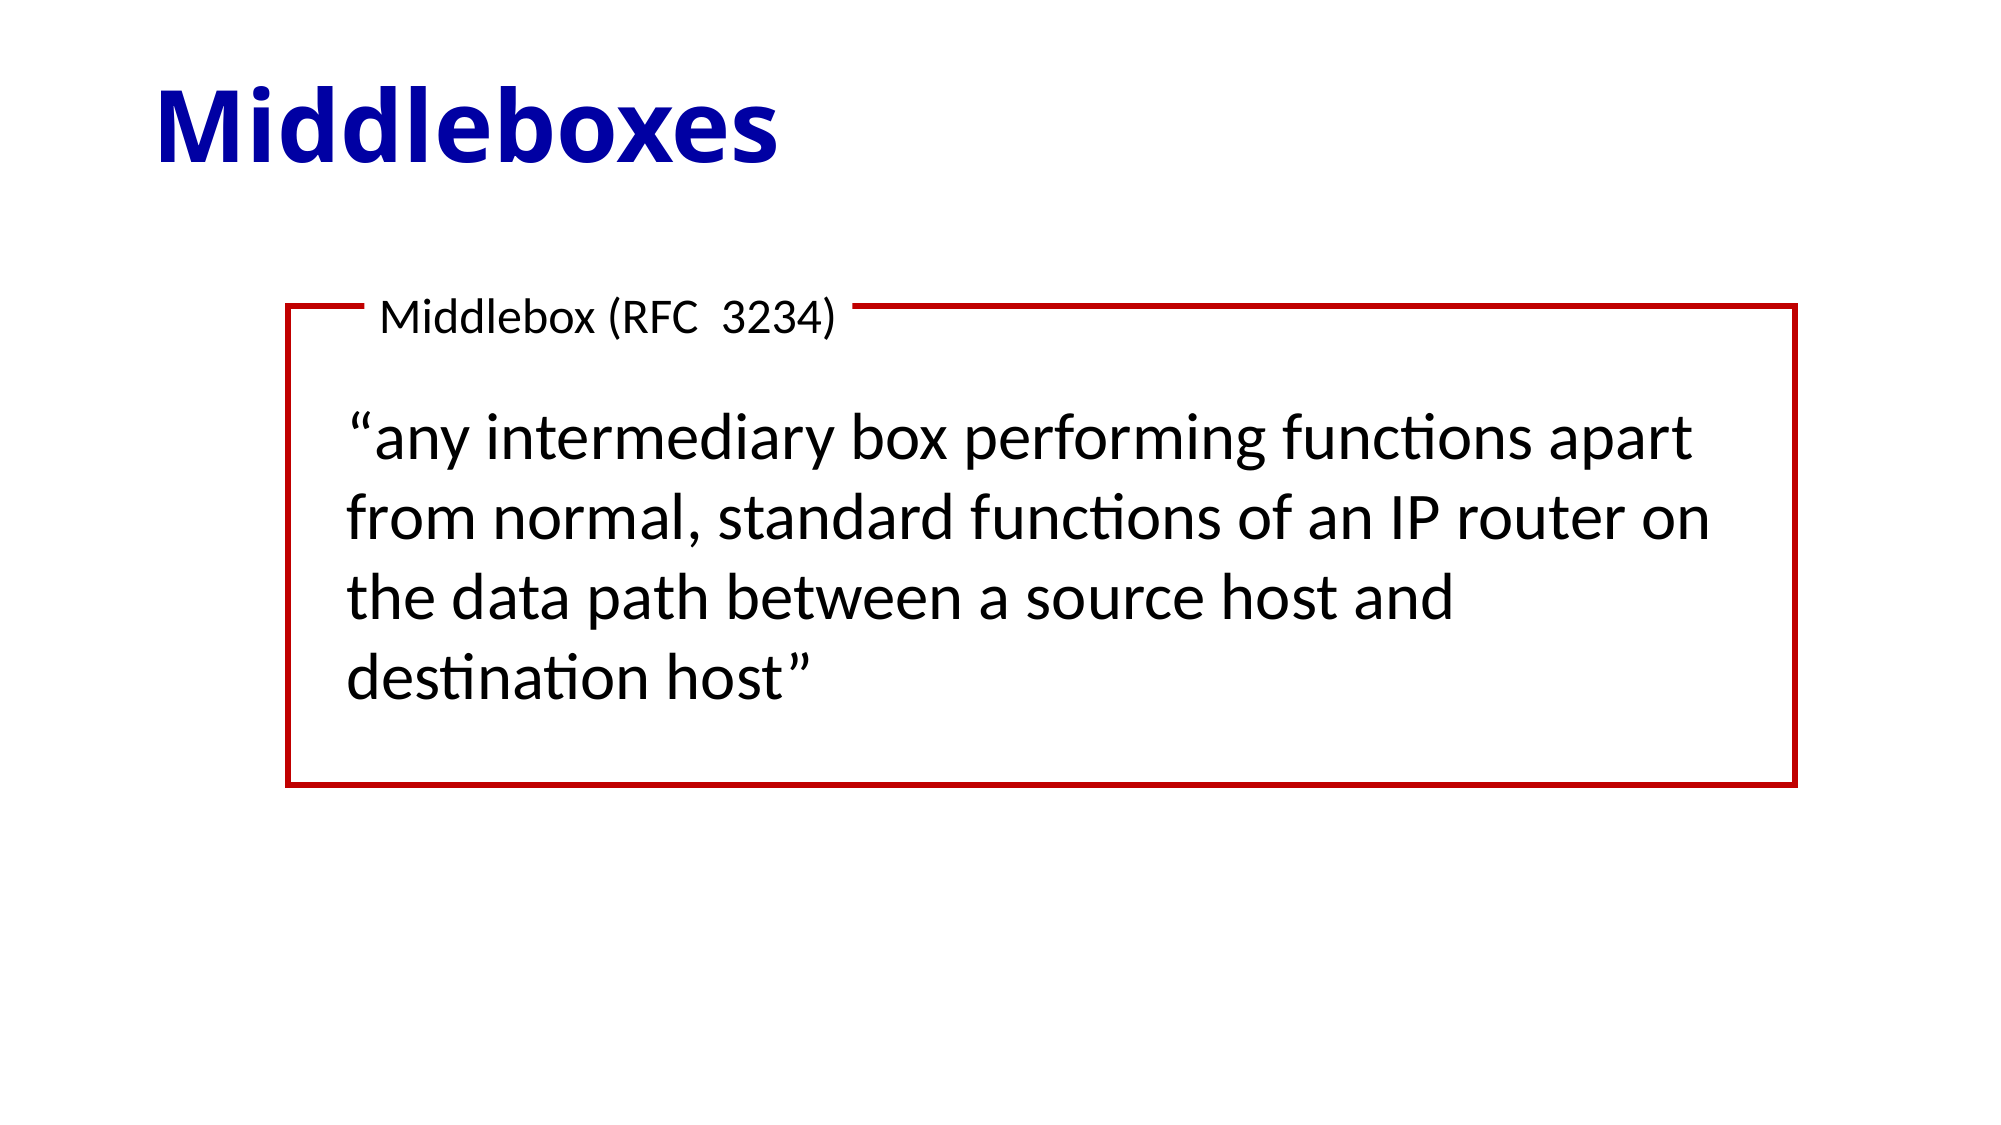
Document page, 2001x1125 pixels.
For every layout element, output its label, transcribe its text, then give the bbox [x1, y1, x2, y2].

title Middleboxes [137, 56, 1863, 204]
text_box [287, 305, 1796, 786]
text_box Middlebox (RFC 3234) [364, 276, 853, 352]
